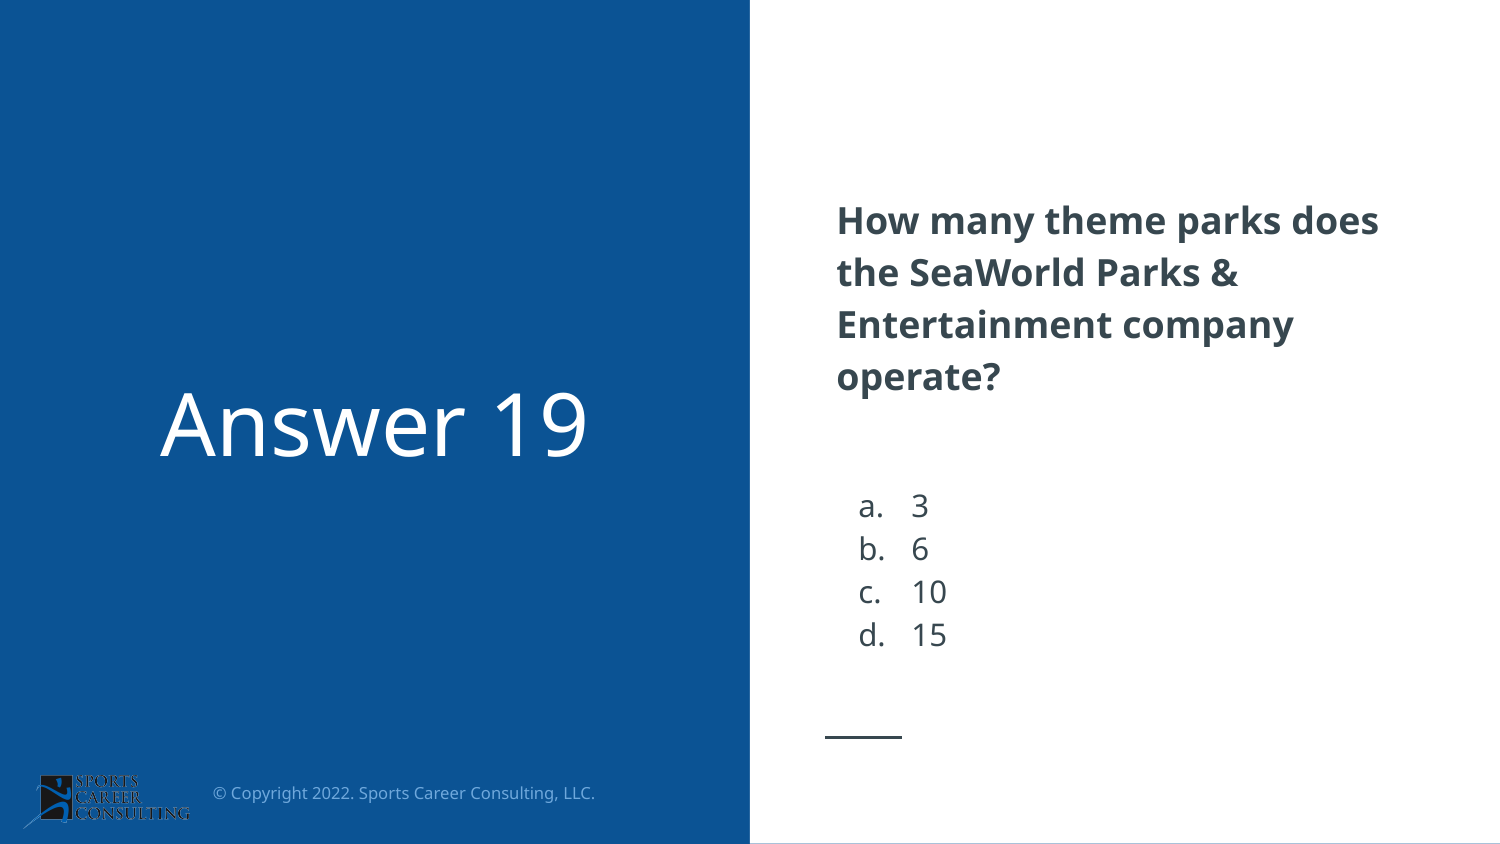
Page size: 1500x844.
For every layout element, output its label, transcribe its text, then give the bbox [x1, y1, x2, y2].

text_box © Copyright 2022. Sports Career Consulting, LLC. [197, 767, 750, 838]
list How many theme parks does the SeaWorld Parks & Entertainment company operate? 3 6 10 15 [821, 118, 1466, 725]
picture [22, 774, 190, 829]
title Answer 19 [43, 298, 708, 546]
